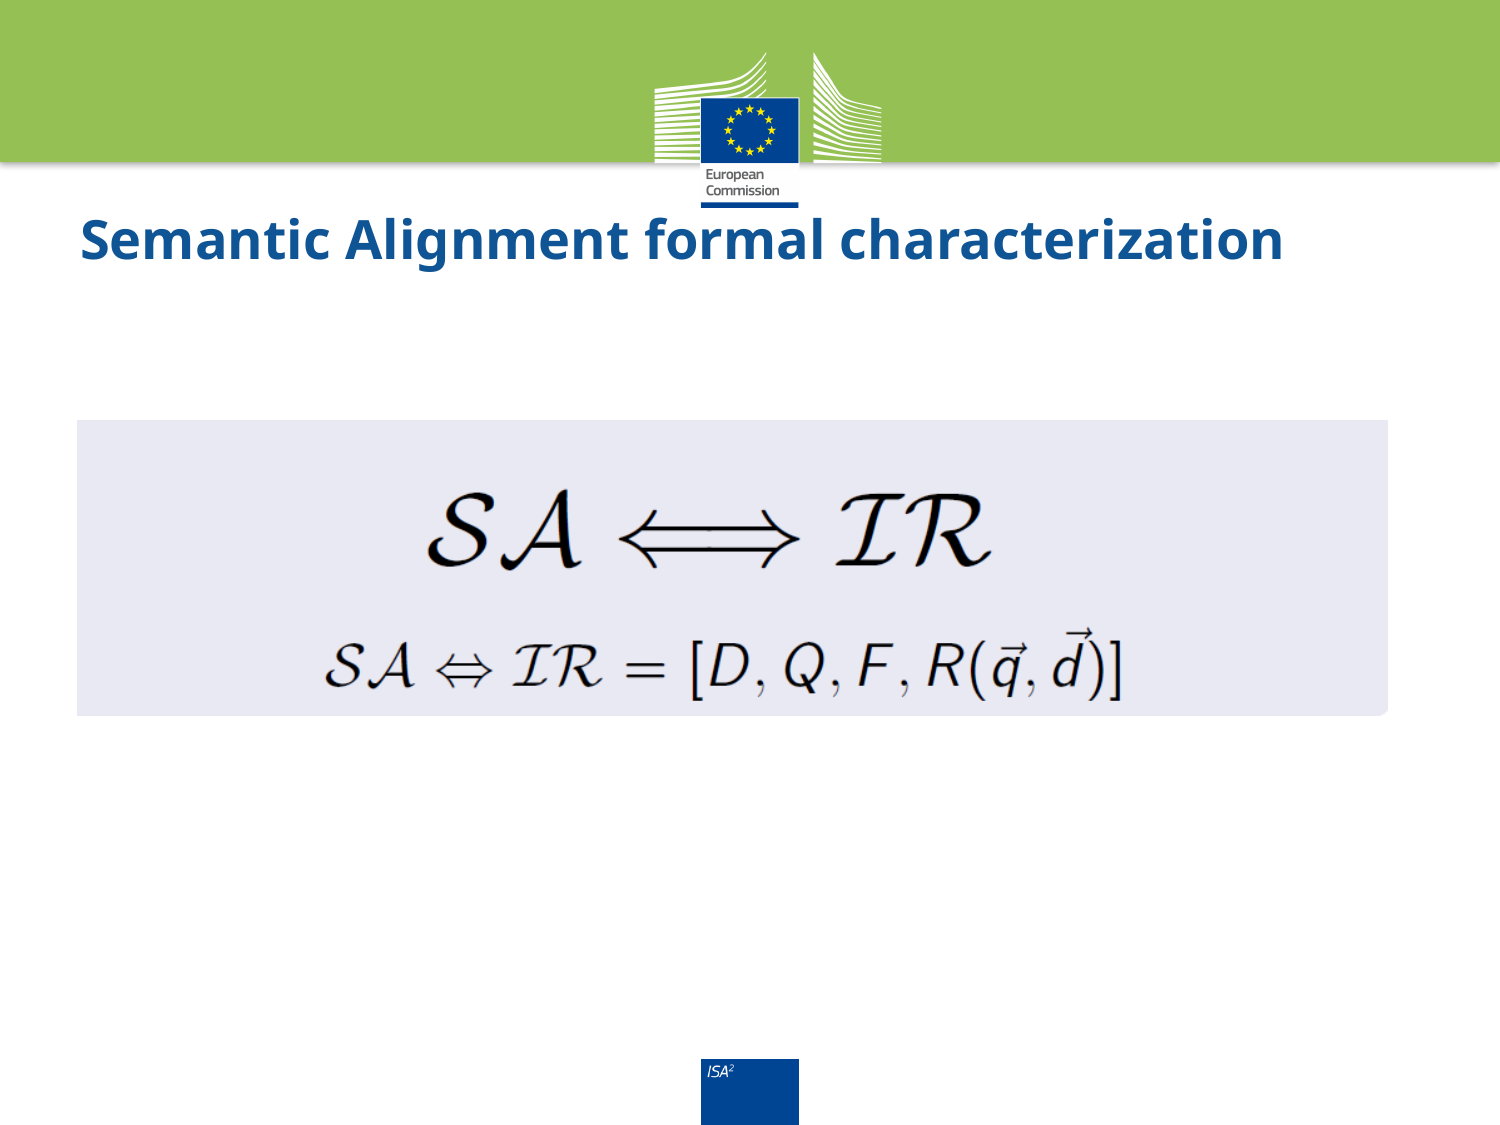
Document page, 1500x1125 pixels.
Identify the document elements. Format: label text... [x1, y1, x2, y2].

picture [701, 1059, 799, 1125]
title Semantic Alignment formal characterization [64, 160, 1448, 315]
picture [77, 420, 1389, 717]
picture [607, 7, 892, 160]
